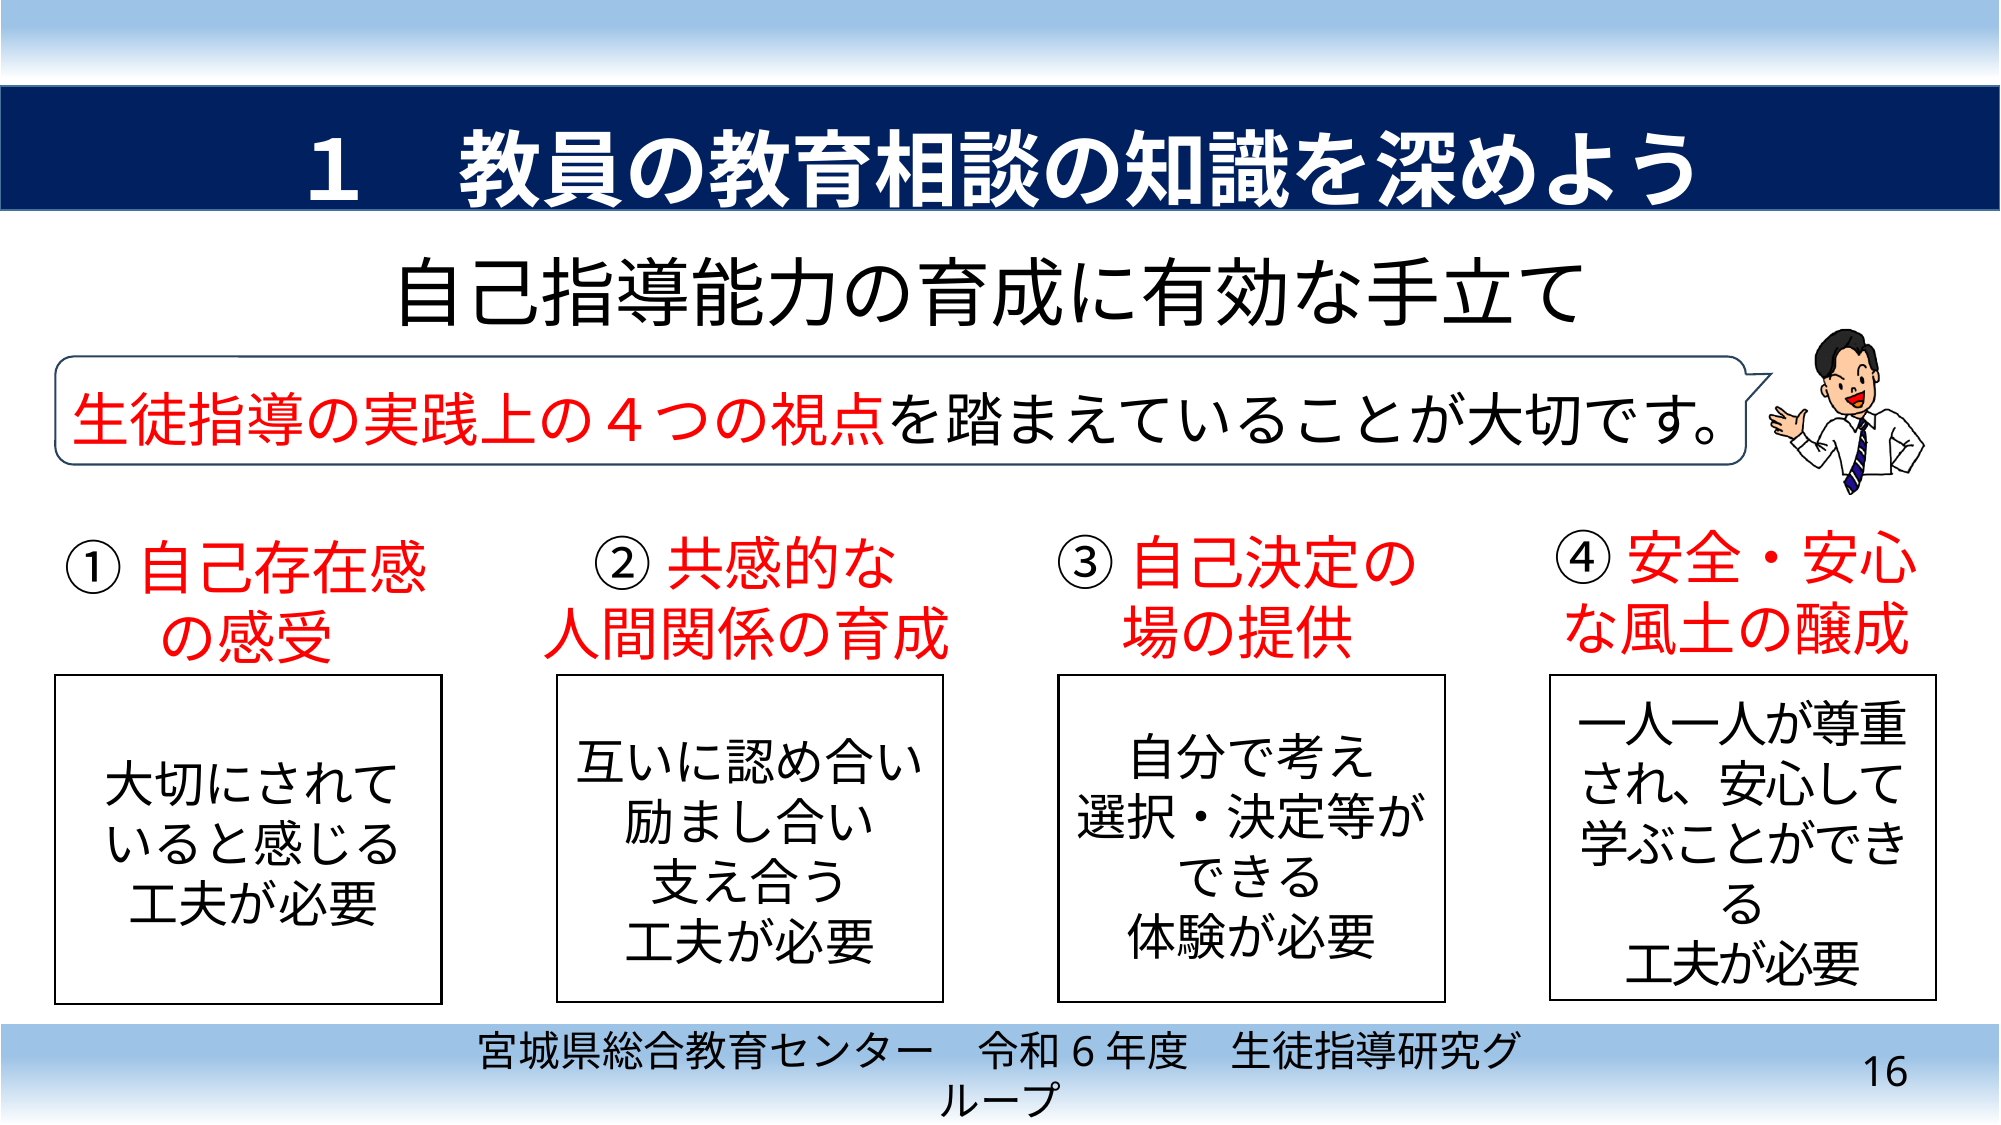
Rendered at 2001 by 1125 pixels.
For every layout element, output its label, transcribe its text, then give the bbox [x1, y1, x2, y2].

text_box [1780, 85, 2000, 211]
text_box [1057, 951, 1446, 1003]
text_box ②共感的な 人間関係の育成 [519, 554, 974, 641]
text_box ①自己存在感の感受 [46, 533, 447, 670]
text_box [1033, 501, 1465, 1011]
text_box 大切にされて いると感じる 工夫が必要 [46, 790, 460, 895]
text_box [54, 674, 443, 790]
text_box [55, 318, 1946, 495]
text_box 自分で考え 選択・決定等ができる 体験が必要 [1042, 740, 1460, 951]
text_box [54, 895, 443, 1005]
text_box [1549, 674, 1937, 763]
text_box [535, 506, 967, 554]
slide_number 15 [1811, 1043, 1925, 1104]
text_box 自己指導能力の育成に有効な手立て [375, 237, 1625, 318]
text_box [1532, 644, 1954, 1011]
text_box [535, 903, 967, 1012]
text_box [32, 507, 465, 1011]
text_box [1532, 499, 1954, 539]
text_box 宮城県総合教育センター 令和6年度 生徒指導研究グループ [428, 1045, 1572, 1105]
text_box [556, 674, 944, 797]
text_box 互いに認め合い 励まし合い 支え合う 工夫が必要 [528, 797, 972, 903]
text_box [556, 903, 944, 1003]
text_box [0, 85, 220, 211]
text_box 一人一人が尊重 され、安心して 学ぶことができる 工夫が必要 [1539, 763, 1947, 922]
text_box [535, 641, 967, 797]
text_box ③自己決定の場の提供 [1031, 534, 1445, 658]
text_box ④安全・安心な風土の醸成 [1512, 539, 1960, 644]
text_box １ 教員の教育相談の知識を深めよう [220, 59, 1780, 224]
text_box [1549, 922, 1937, 1001]
text_box [1057, 674, 1446, 740]
